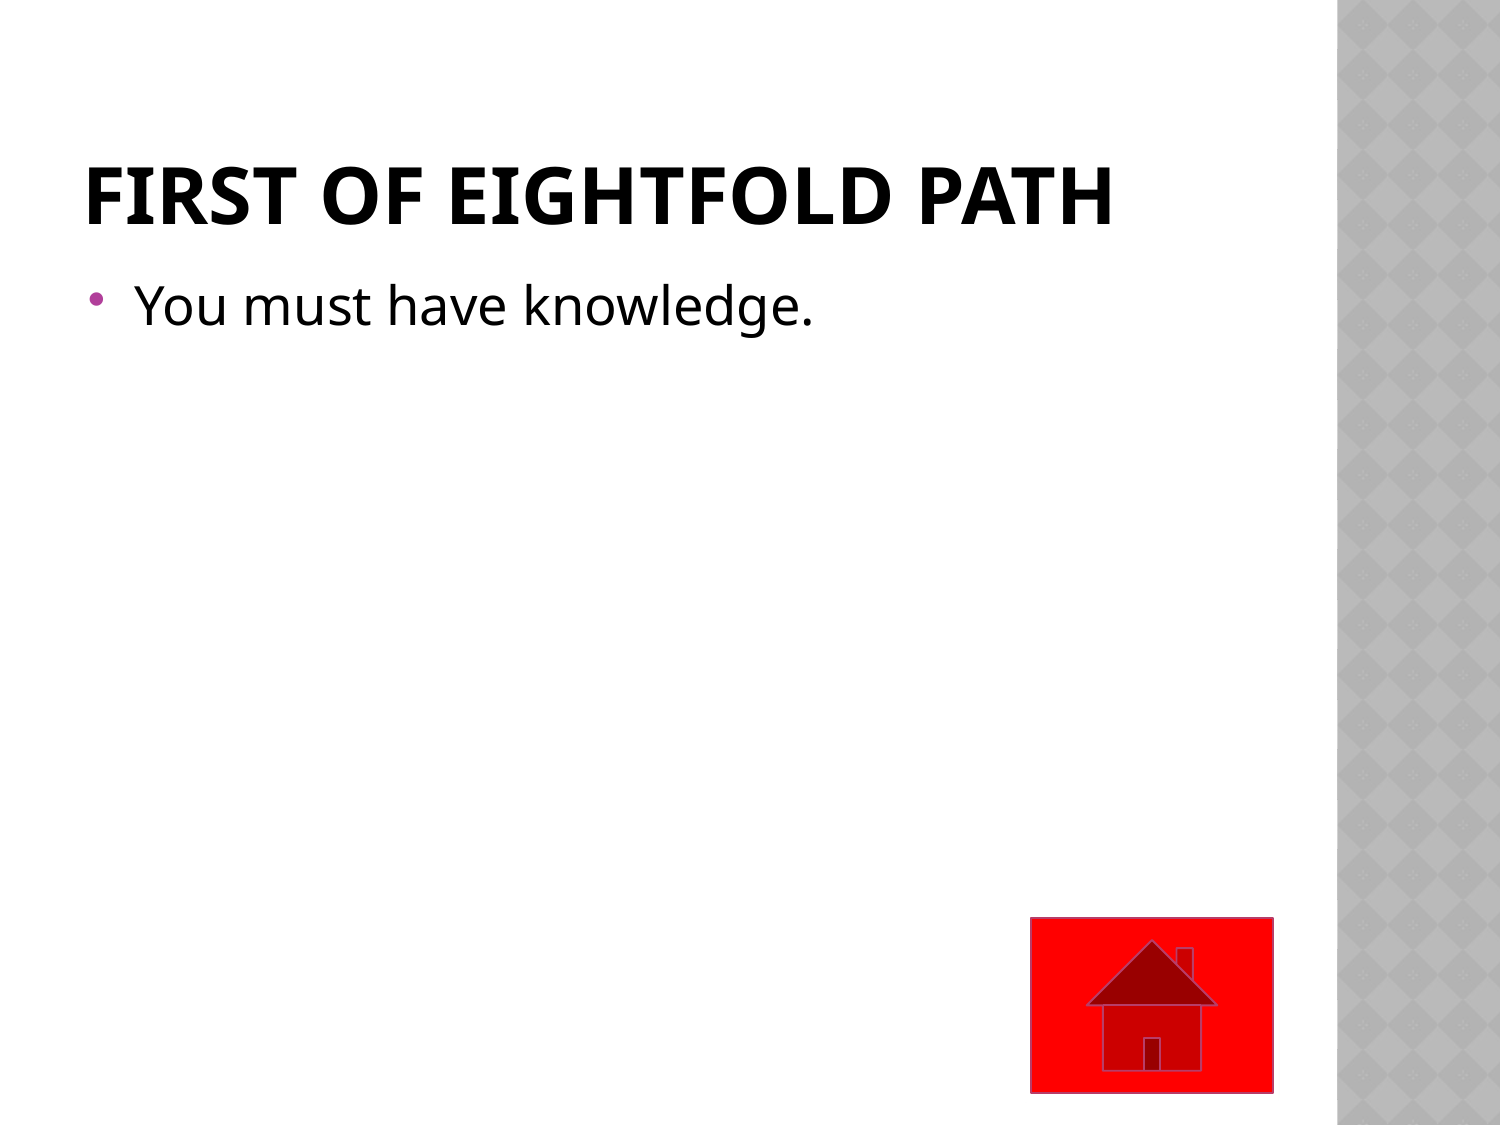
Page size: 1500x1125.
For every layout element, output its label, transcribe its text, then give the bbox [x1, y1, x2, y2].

list You must have knowledge. [75, 264, 1263, 1059]
text_box [1030, 917, 1274, 1094]
title First of eightfold path [75, 52, 1263, 240]
